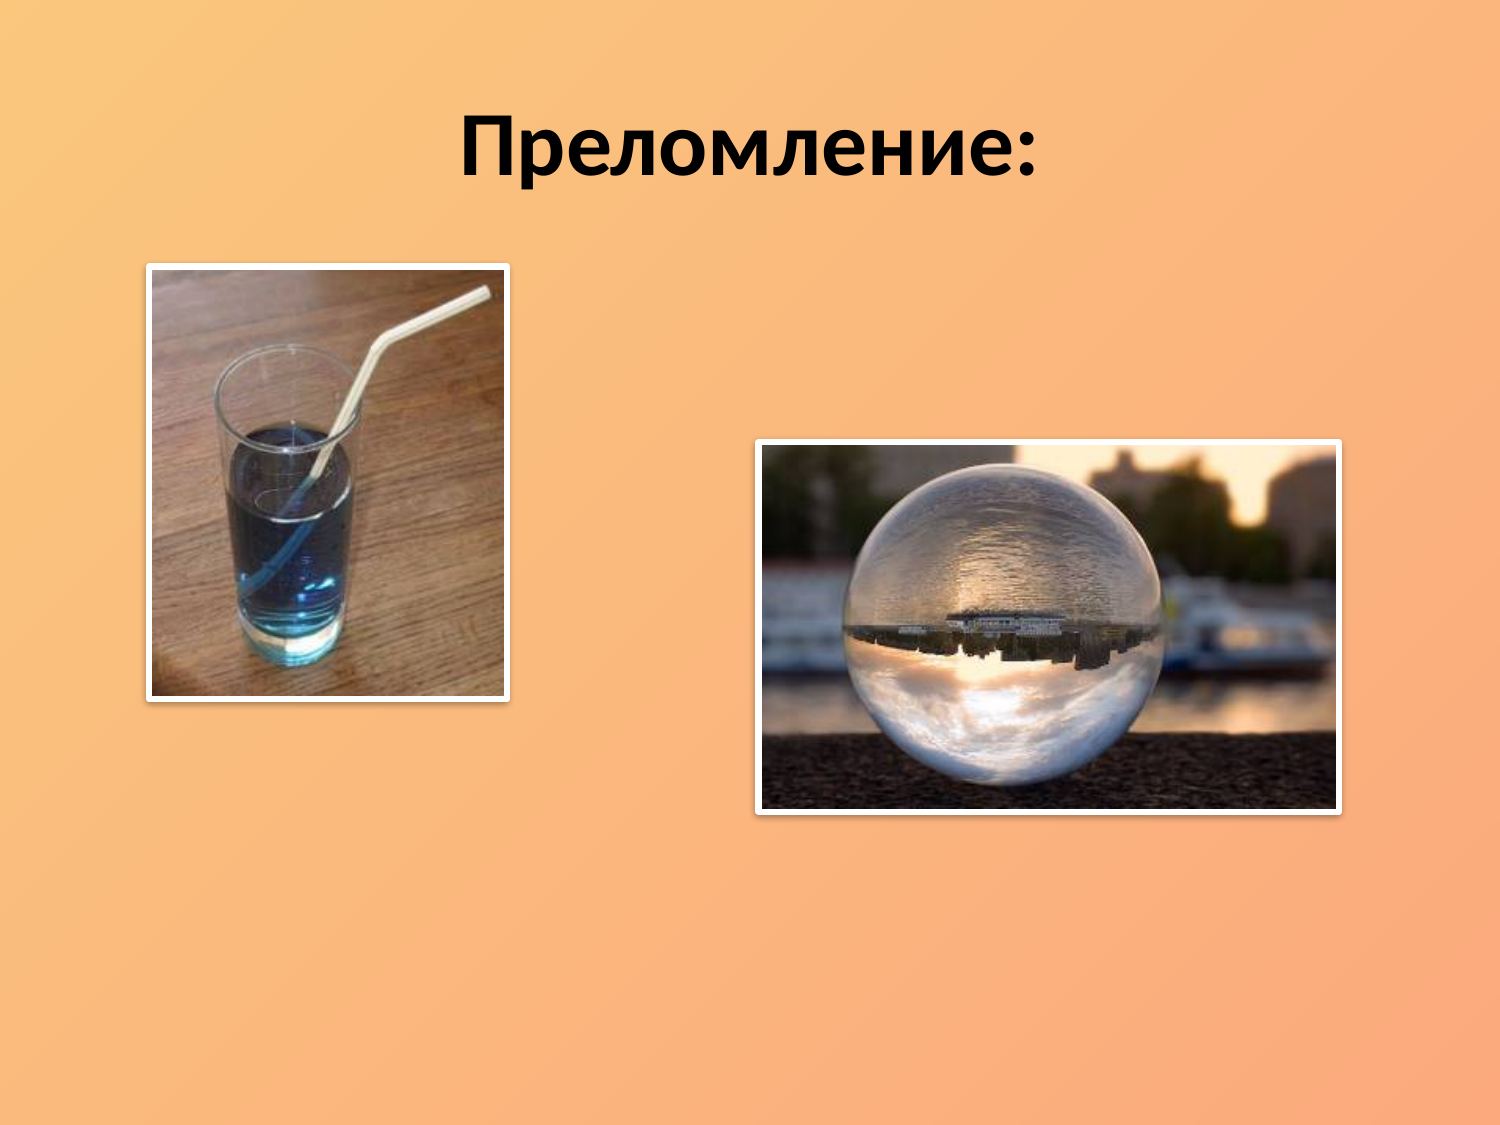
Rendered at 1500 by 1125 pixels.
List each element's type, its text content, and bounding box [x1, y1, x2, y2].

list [152, 269, 505, 697]
title Преломление: [75, 45, 1425, 233]
picture [761, 445, 1337, 809]
